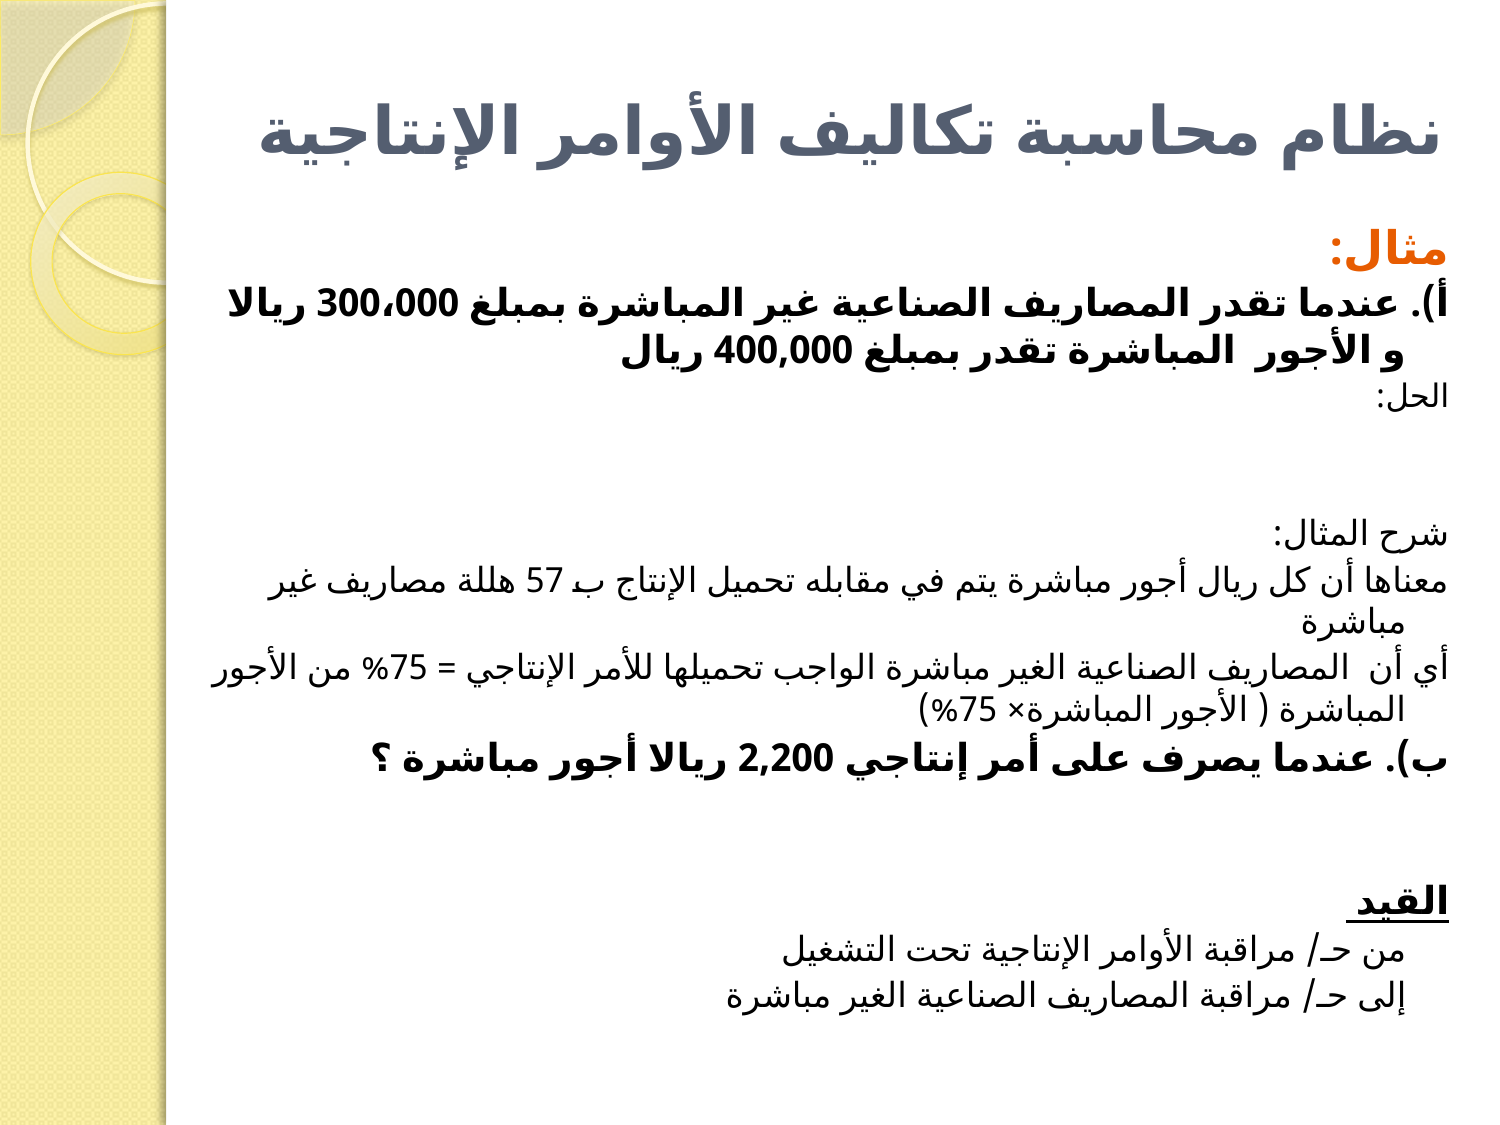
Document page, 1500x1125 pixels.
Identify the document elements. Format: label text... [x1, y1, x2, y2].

title نظام محاسبة تكاليف الأوامر الإنتاجية [235, 45, 1466, 210]
list مثال: أ). عندما تقدر المصاريف الصناعية غير المباشرة بمبلغ 300،000 ريالا و الأجور المباشرة تقدر بمبلغ 400,000 ريال الحل: شرح المثال: معناها أن كل ريال أجور مباشرة يتم في مقابله تحميل الإنتاج ب 57 هللة مصاريف غير مباشرة أي أن المصاريف الصناعية الغير مباشرة الواجب تحميلها للأمر الإنتاجي = 75% من الأجور المباشرة ( الأجور المباشرة× 75%) ب). عندما يصرف على أمر إنتاجي 2,200 ريالا أجور مباشرة ؟ القيد من حـ/ مراقبة الأوامر الإنتاجية تحت التشغيل إلى حـ/ مراقبة المصاريف الصناعية الغير مباشرة [187, 210, 1477, 1067]
